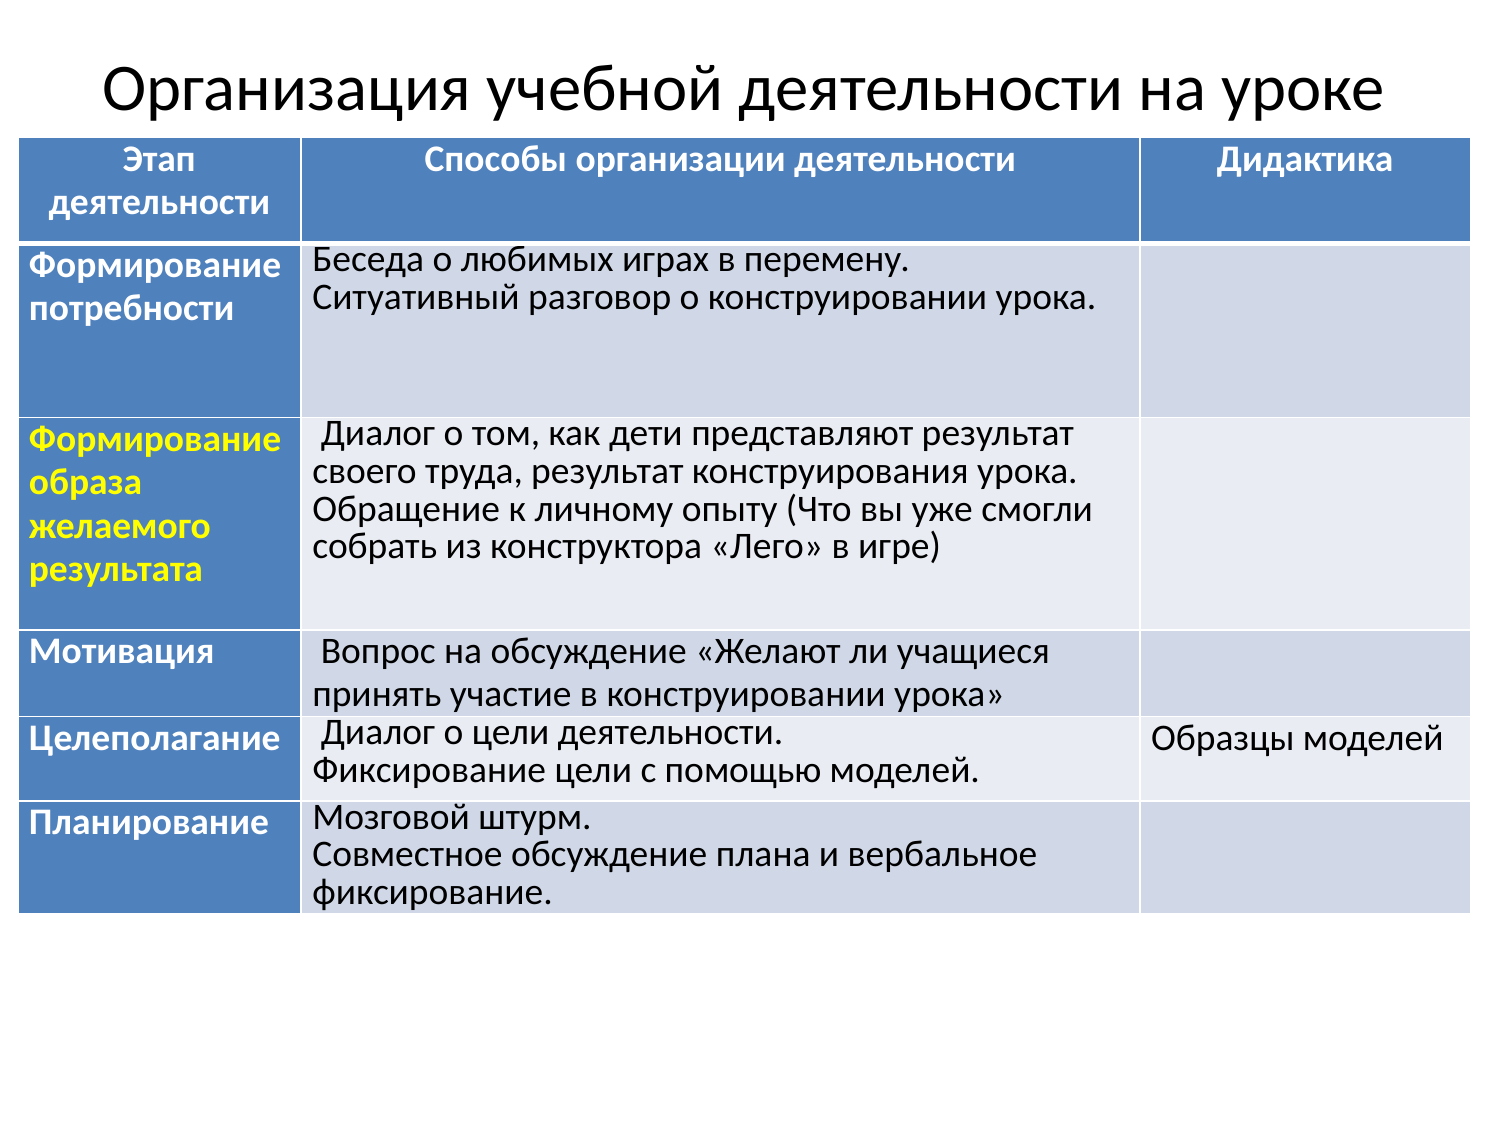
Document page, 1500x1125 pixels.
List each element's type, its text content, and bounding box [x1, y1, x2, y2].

table_cell [1141, 418, 1470, 629]
table_cell Планирование [19, 802, 300, 913]
table_cell Формирование потребности [19, 246, 300, 417]
table_cell Целеполагание [19, 717, 300, 800]
table_cell Вопрос на обсуждение «Желают ли учащиеся принять участие в конструировании урока» [302, 631, 1139, 716]
table_cell [1141, 631, 1470, 716]
table_header Способы организации деятельности [302, 138, 1139, 241]
table_cell [1141, 246, 1470, 417]
title Организация учебной деятельности на уроке [17, 30, 1471, 136]
table_cell Мозговой штурм. Совместное обсуждение плана и вербальное фиксирование. [302, 802, 1139, 913]
table_cell Беседа о любимых играх в перемену. Ситуативный разговор о конструировании урока. [302, 246, 1139, 417]
table_header Дидактика [1141, 138, 1470, 241]
table_cell Образцы моделей [1141, 717, 1470, 800]
table_cell Диалог о цели деятельности. Фиксирование цели с помощью моделей. [302, 717, 1139, 800]
table_cell Мотивация [19, 631, 300, 716]
table_header Этап деятельности [19, 138, 300, 241]
table_cell Диалог о том, как дети представляют результат своего труда, результат конструирования урока. Обращение к личному опыту (Что вы уже смогли собрать из конструктора «Лего» в игре) [302, 418, 1139, 629]
table_cell [1141, 802, 1470, 913]
table_cell Формирование образа желаемого результата [19, 418, 300, 629]
